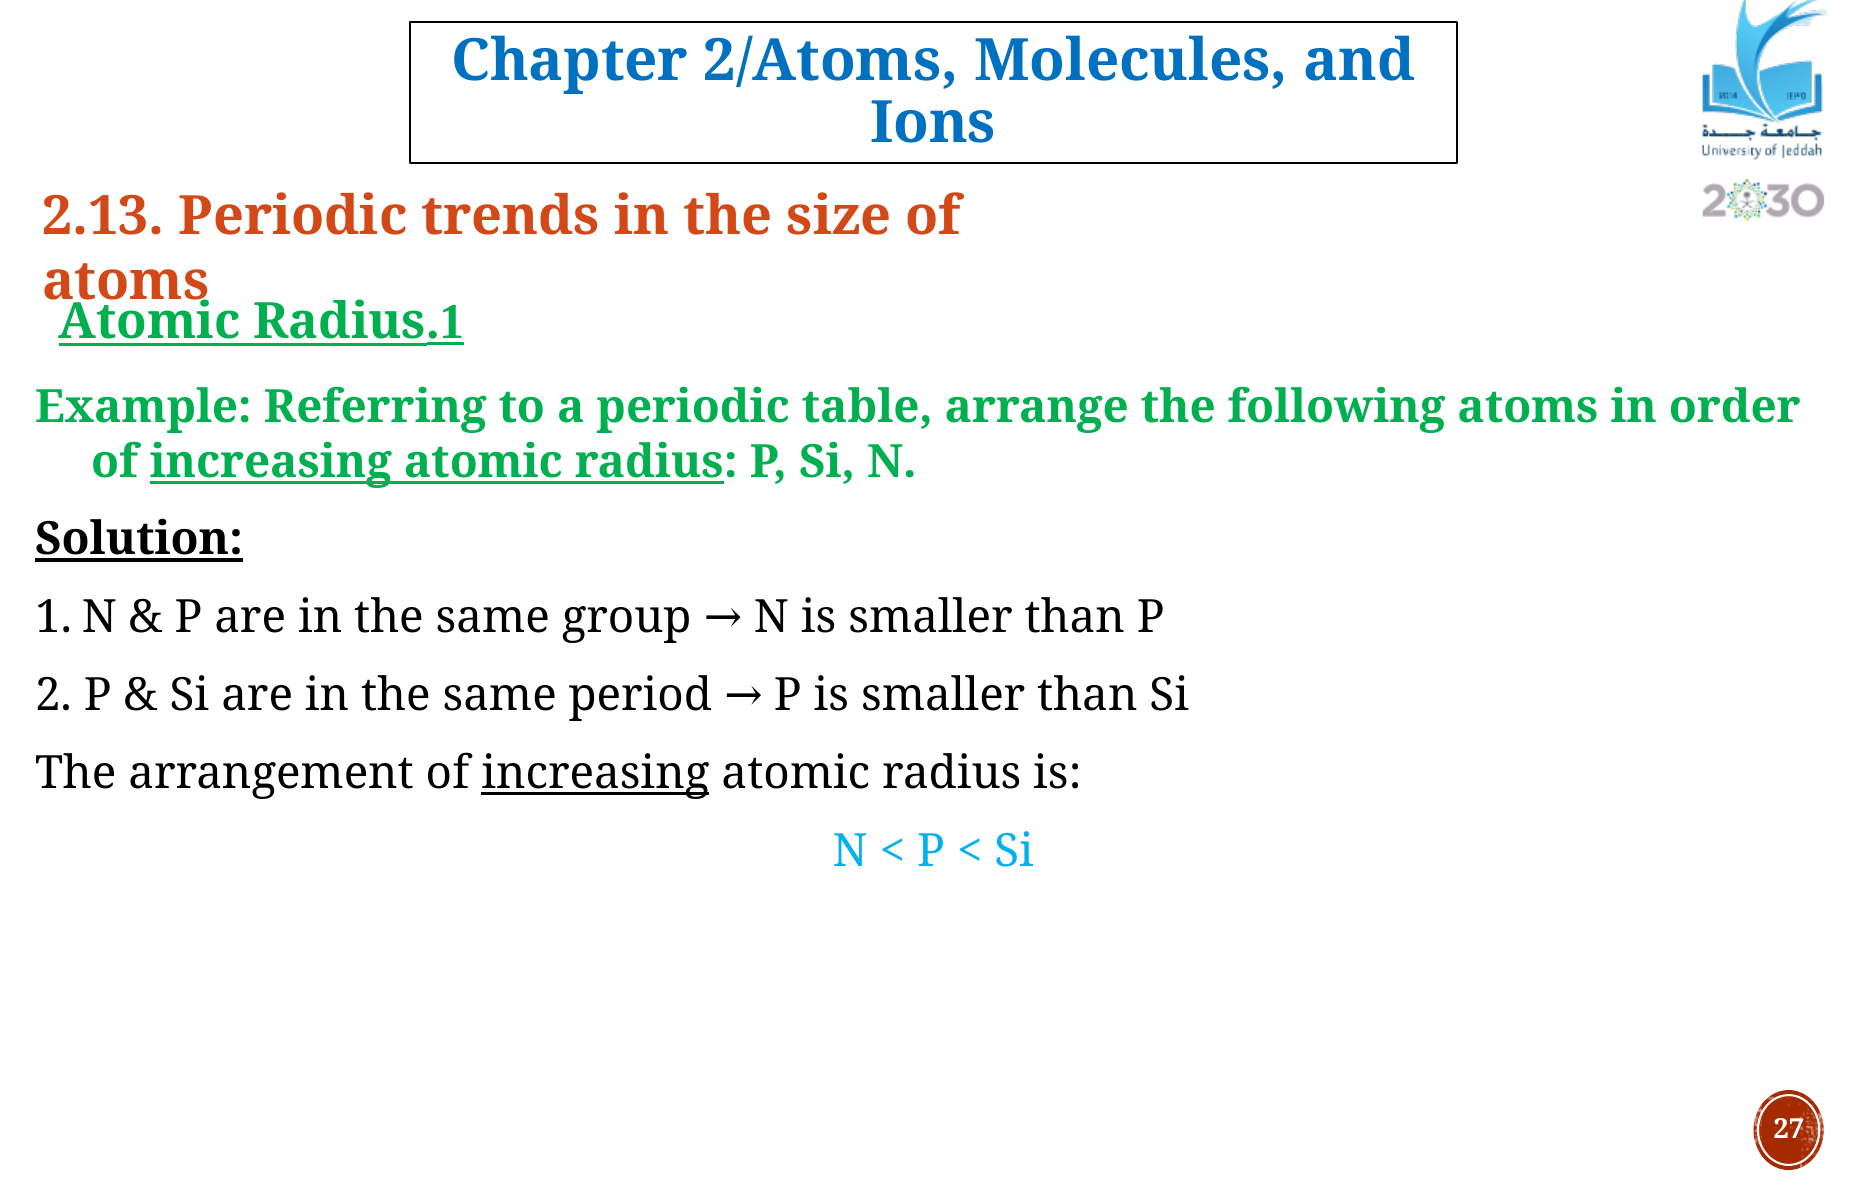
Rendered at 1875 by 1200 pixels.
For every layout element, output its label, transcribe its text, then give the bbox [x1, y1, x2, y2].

text_box Example: Referring to a periodic table, arrange the following atoms in order of increasing atomic radius: P, Si, N. Solution: N & P are in the same group → N is smaller than P 2. P & Si are in the same period → P is smaller than Si The arrangement of increasing atomic radius is: N < P < Si [20, 368, 1847, 883]
text_box Chapter 2/Atoms, Molecules, and Ions [409, 21, 1458, 164]
picture [1681, 0, 1846, 227]
text_box 2.13. Periodic trends in the size of atoms [26, 173, 1150, 319]
text_box 1.Atomic Radius [44, 319, 662, 342]
slide_number 27 [1739, 1097, 1838, 1162]
